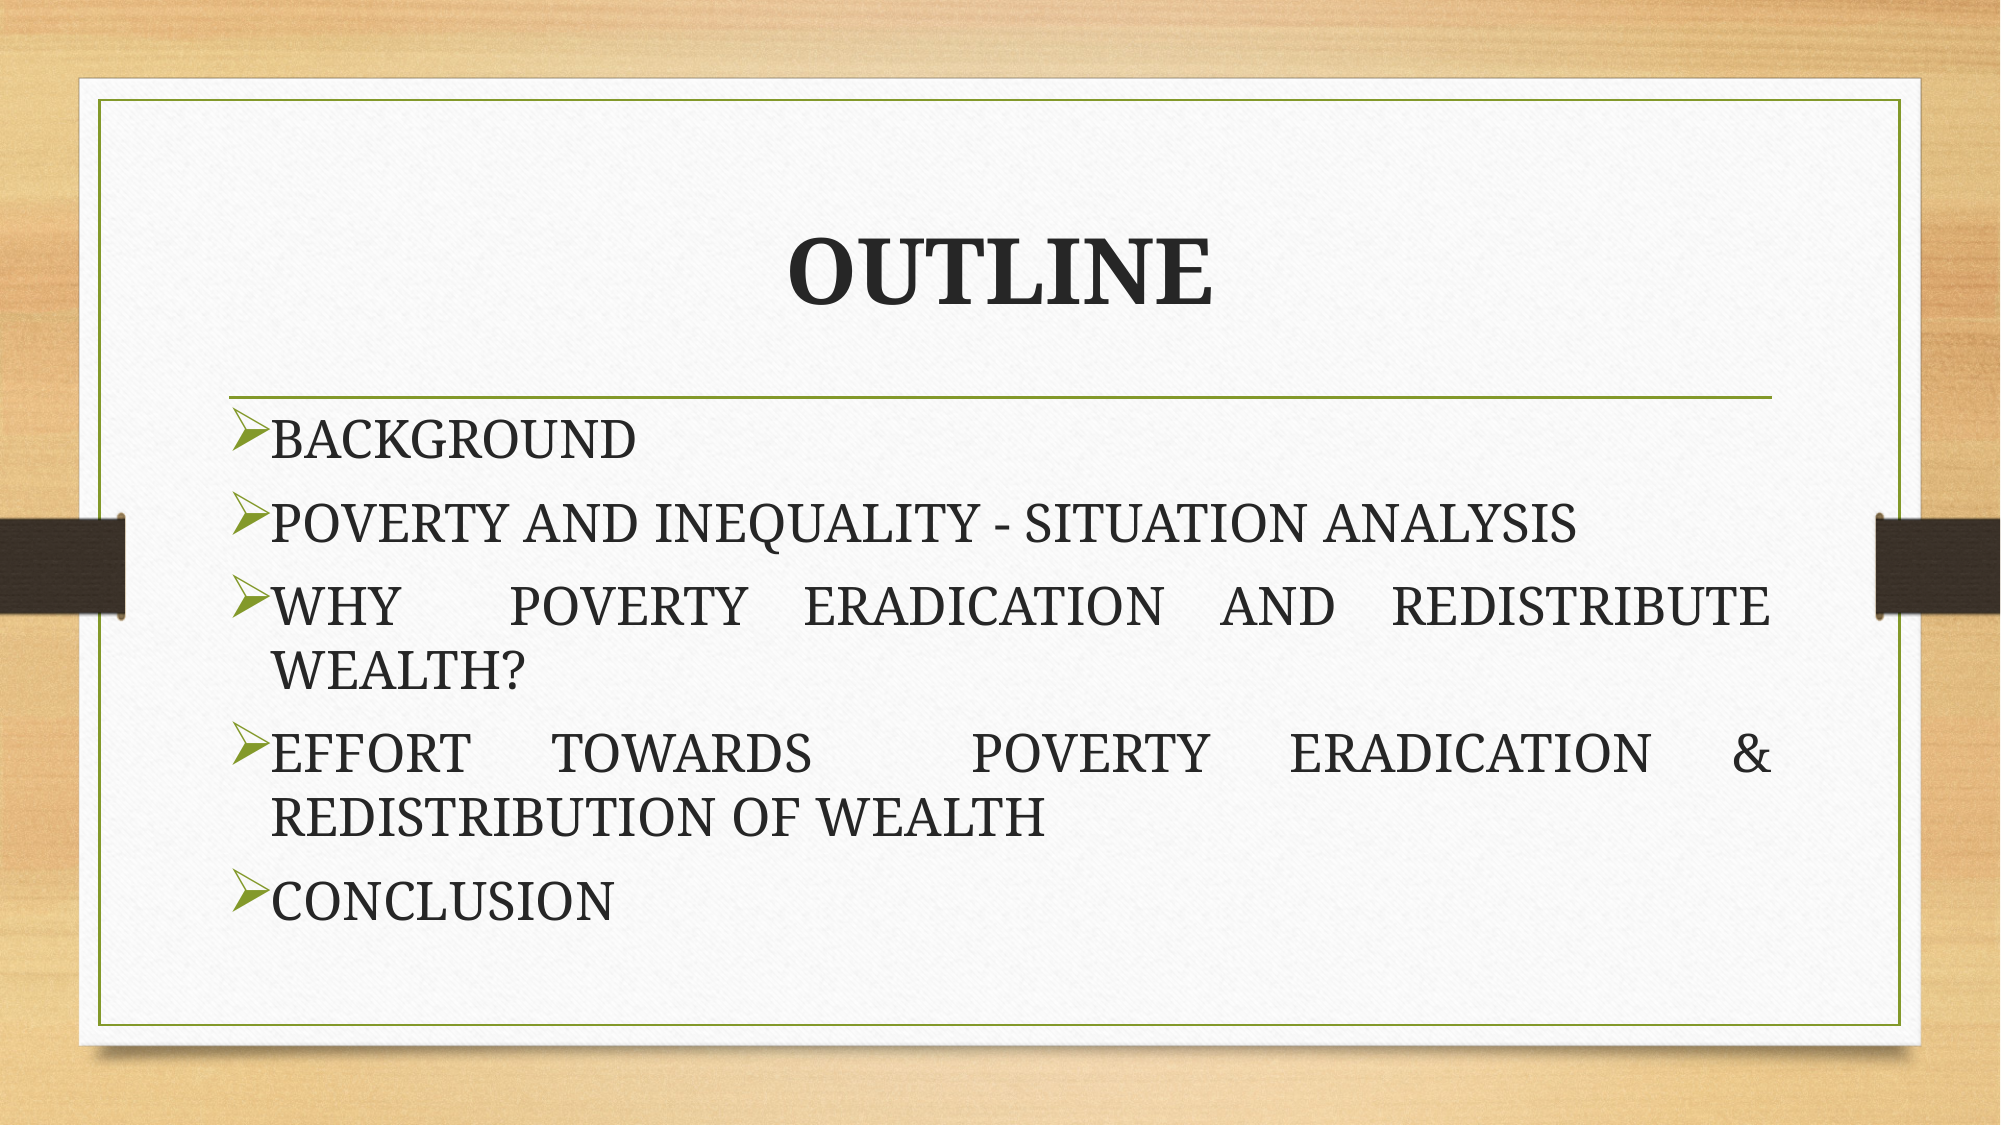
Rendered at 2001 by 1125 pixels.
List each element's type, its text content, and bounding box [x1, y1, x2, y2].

picture [0, 0, 2001, 1125]
list BACKGROUND POVERTY AND INEQUALITY - SITUATION ANALYSIS WHY POVERTY ERADICATION AND REDISTRIBUTE WEALTH? EFFORT TOWARDS POVERTY ERADICATION & REDISTRIBUTION OF WEALTH CONCLUSION [212, 398, 1788, 943]
title OUTLINE [212, 161, 1788, 375]
